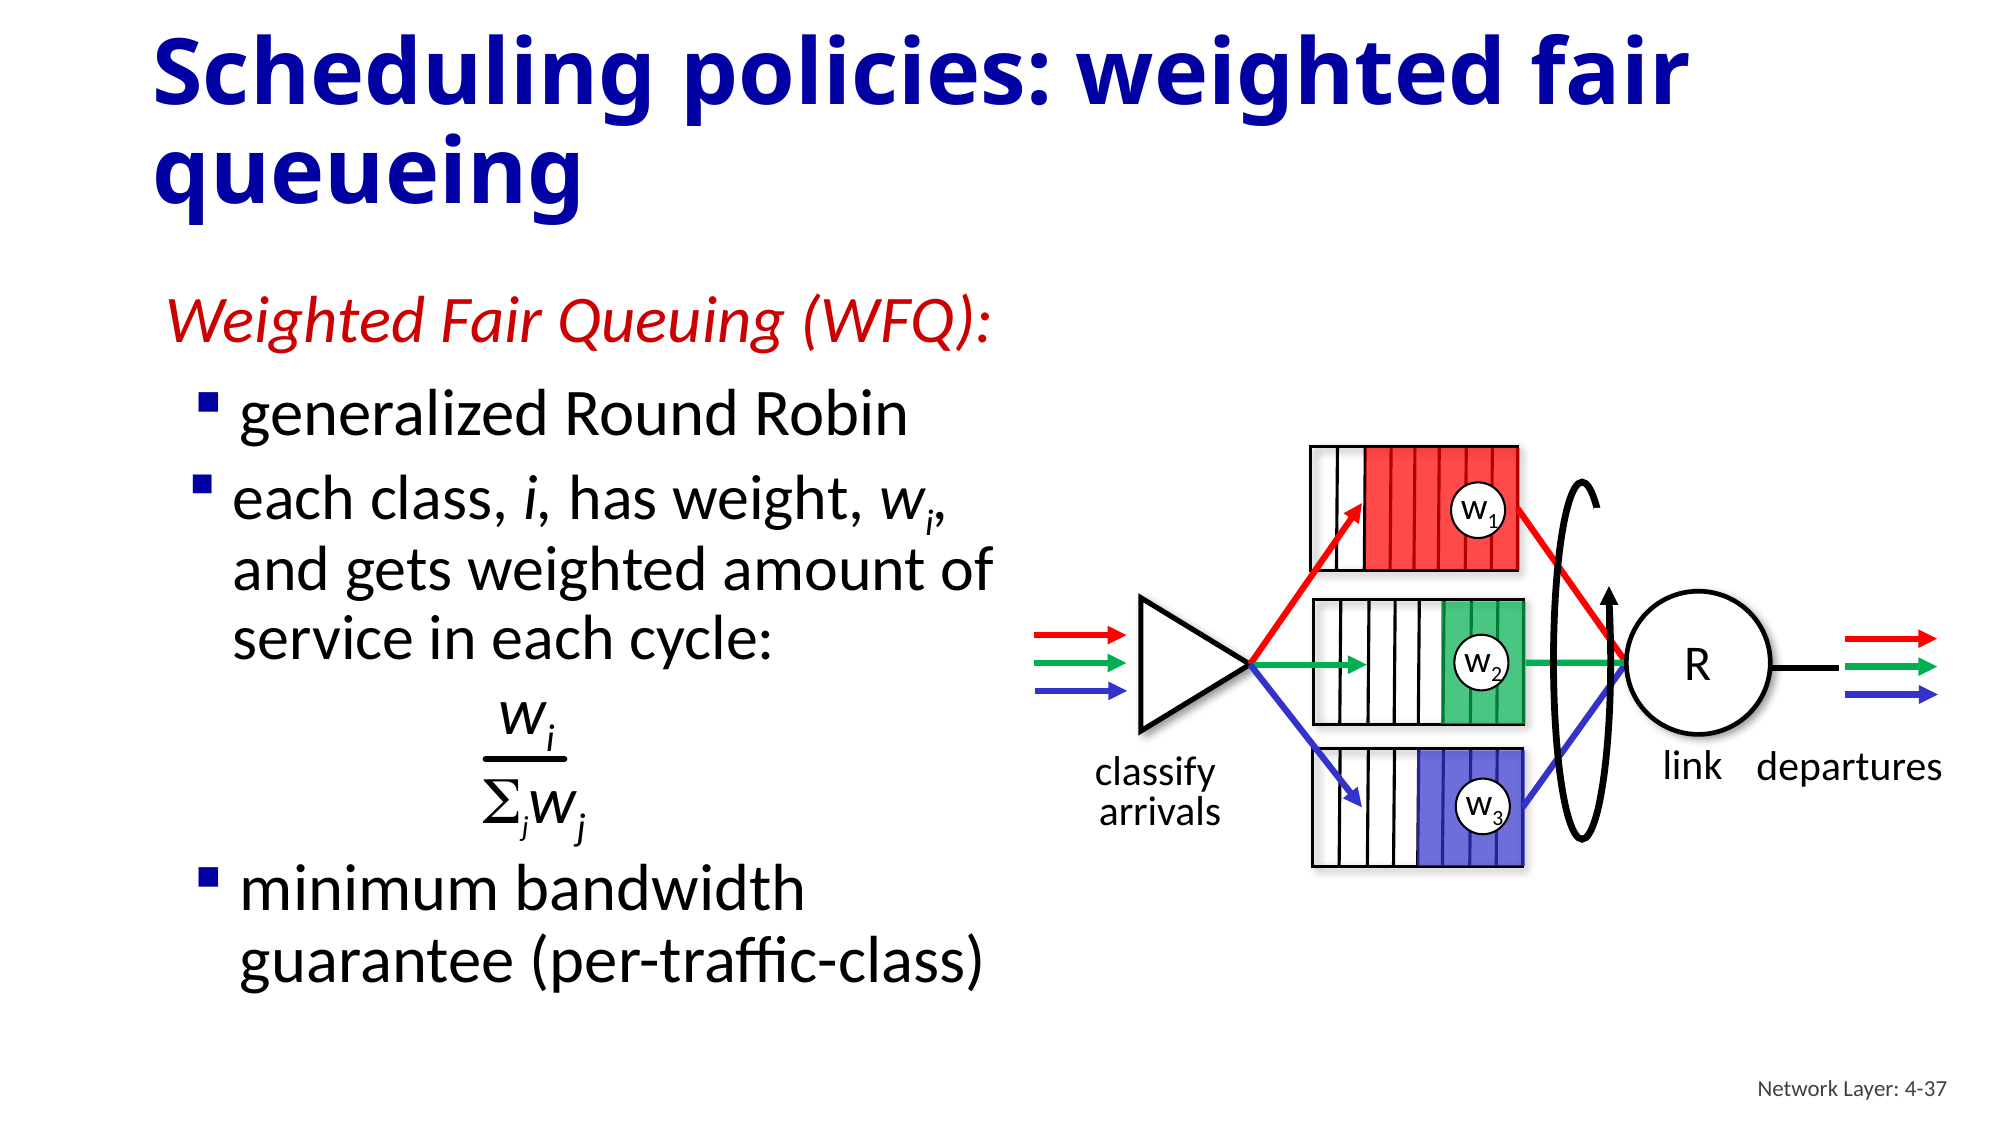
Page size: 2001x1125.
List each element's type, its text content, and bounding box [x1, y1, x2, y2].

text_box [1249, 664, 1362, 808]
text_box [1844, 638, 1938, 695]
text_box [1626, 591, 1771, 797]
text_box minimum bandwidth guarantee (per-traffic-class) [129, 845, 1041, 1018]
text_box departures [1771, 740, 1958, 796]
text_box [464, 660, 605, 846]
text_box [1310, 446, 1526, 867]
text_box each class, i, has weight, wi, and gets weighted amount of service in each cycle: [125, 449, 1038, 683]
list Weighted Fair Queuing (WFQ): generalized Round Robin [129, 277, 1041, 461]
text_box [1139, 595, 1249, 733]
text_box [1444, 474, 1626, 840]
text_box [1249, 503, 1362, 664]
title Scheduling policies: weighted fair queueing [137, 51, 1863, 198]
slide_number Network Layer: 4-37 [1512, 1056, 1963, 1117]
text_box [1033, 635, 1128, 691]
text_box classify arrivals [1079, 746, 1241, 842]
